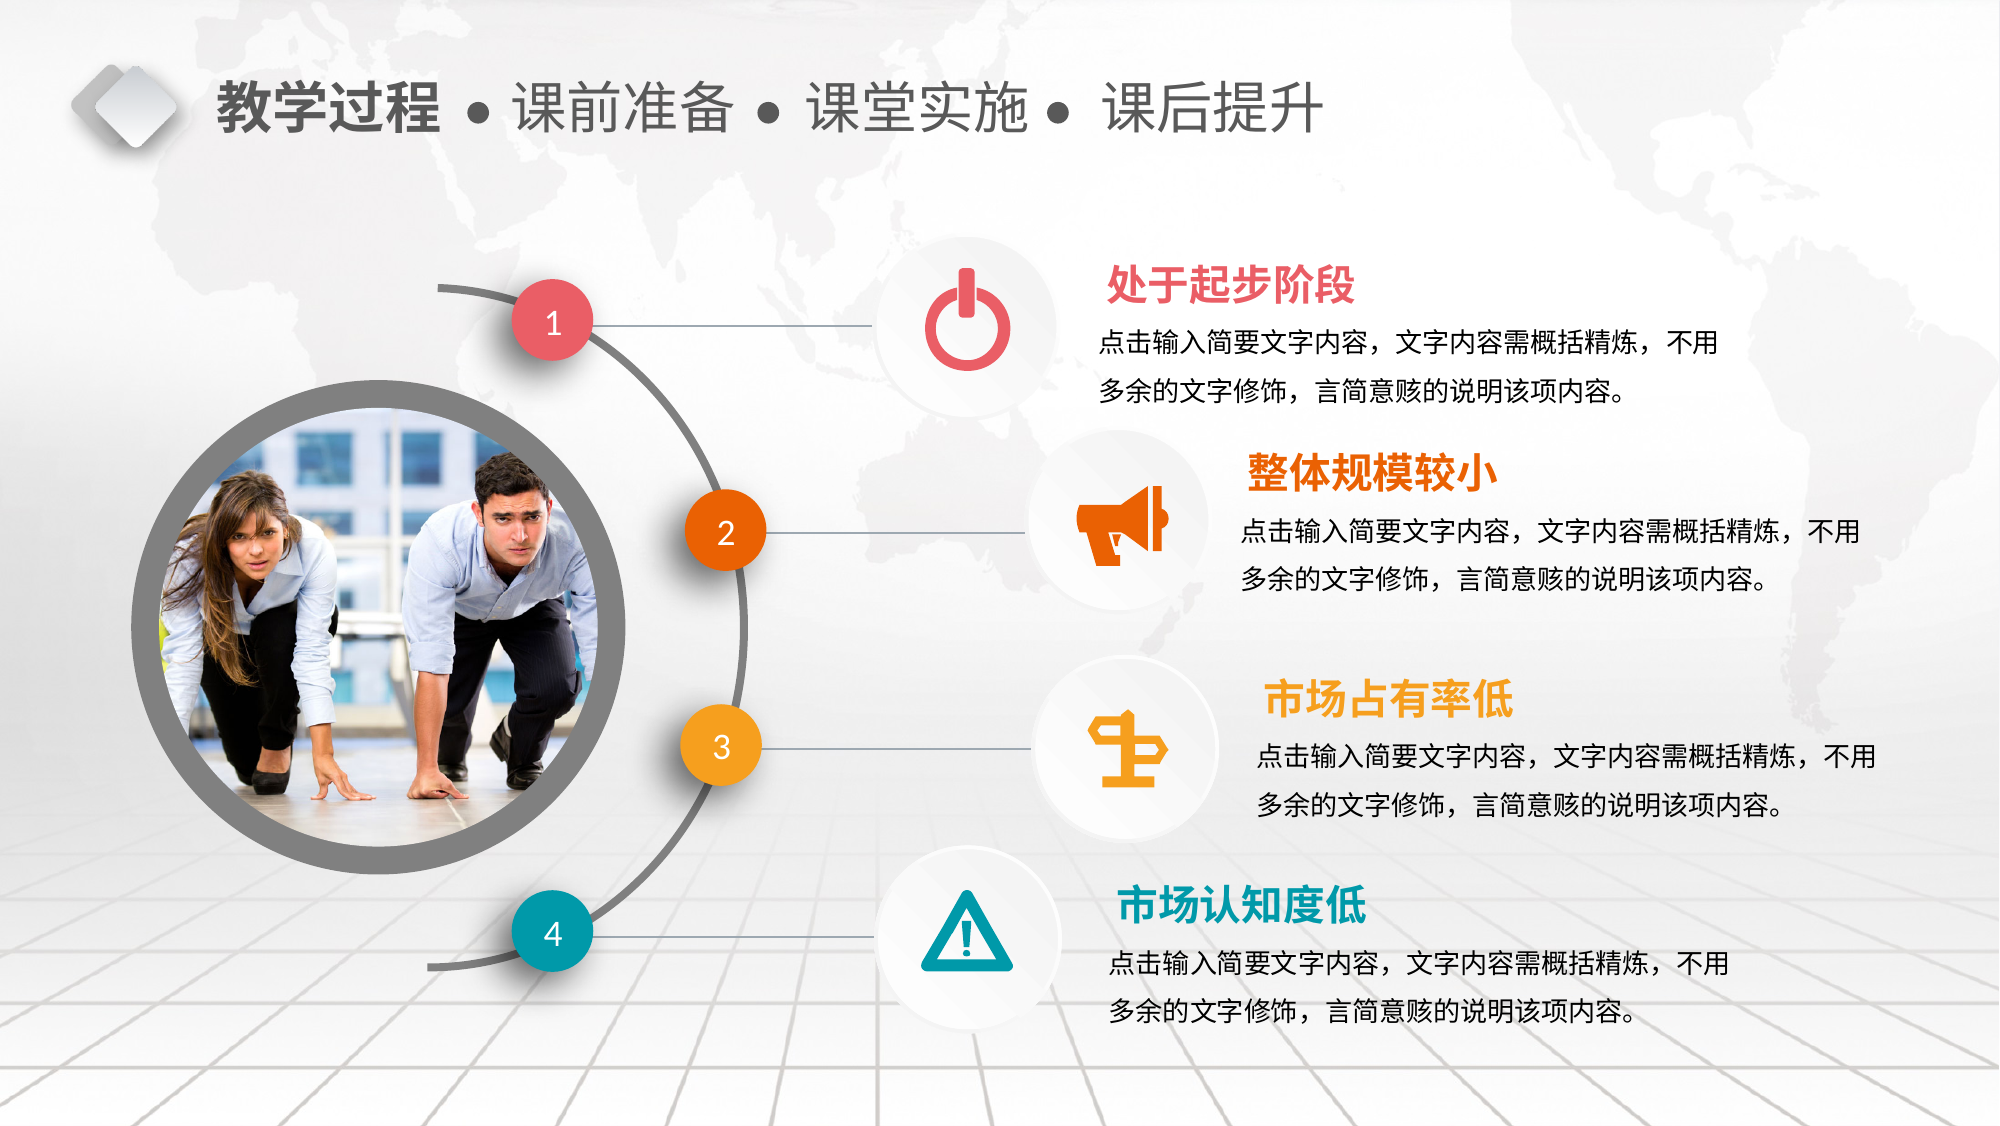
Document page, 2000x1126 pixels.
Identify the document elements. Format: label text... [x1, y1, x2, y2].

text_box 点击输入简要文字内容，文字内容需概括精炼，不用多余的文字修饰，言简意赅的说明该项内容。 [1078, 299, 1745, 417]
text_box 点击输入简要文字内容，文字内容需概括精炼，不用多余的文字修饰，言简意赅的说明该项内容。 [1088, 919, 1755, 1038]
text_box 点击输入简要文字内容，文字内容需概括精炼，不用多余的文字修饰，言简意赅的说明该项内容。 [1236, 713, 1903, 831]
text_box 4 [509, 888, 596, 974]
picture [0, 0, 1999, 1126]
text_box 课前准备 [510, 72, 758, 140]
text_box 处于起步阶段 [1086, 248, 1377, 299]
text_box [1031, 654, 1220, 844]
text_box [1045, 99, 1071, 126]
text_box 市场占有率低 [1244, 662, 1535, 713]
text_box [872, 232, 1061, 421]
text_box [465, 99, 492, 126]
text_box [597, 824, 691, 919]
text_box 3 [678, 702, 764, 788]
text_box 课后提升 [1100, 72, 1343, 140]
text_box 市场认知度低 [1096, 869, 1388, 919]
text_box [435, 281, 485, 299]
text_box [755, 99, 782, 126]
text_box 教学过程 [216, 72, 468, 140]
text_box 2 [682, 487, 769, 574]
text_box 整体规模较小 [1227, 436, 1519, 487]
text_box [731, 604, 751, 700]
text_box 1 [509, 277, 596, 363]
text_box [873, 845, 1063, 1034]
text_box [606, 340, 718, 476]
text_box 课堂实施 [804, 72, 1048, 140]
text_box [130, 379, 626, 875]
text_box [425, 958, 472, 974]
text_box 点击输入简要文字内容，文字内容需概括精炼，不用多余的文字修饰，言简意赅的说明该项内容。 [1220, 487, 1886, 606]
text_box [1024, 425, 1213, 615]
